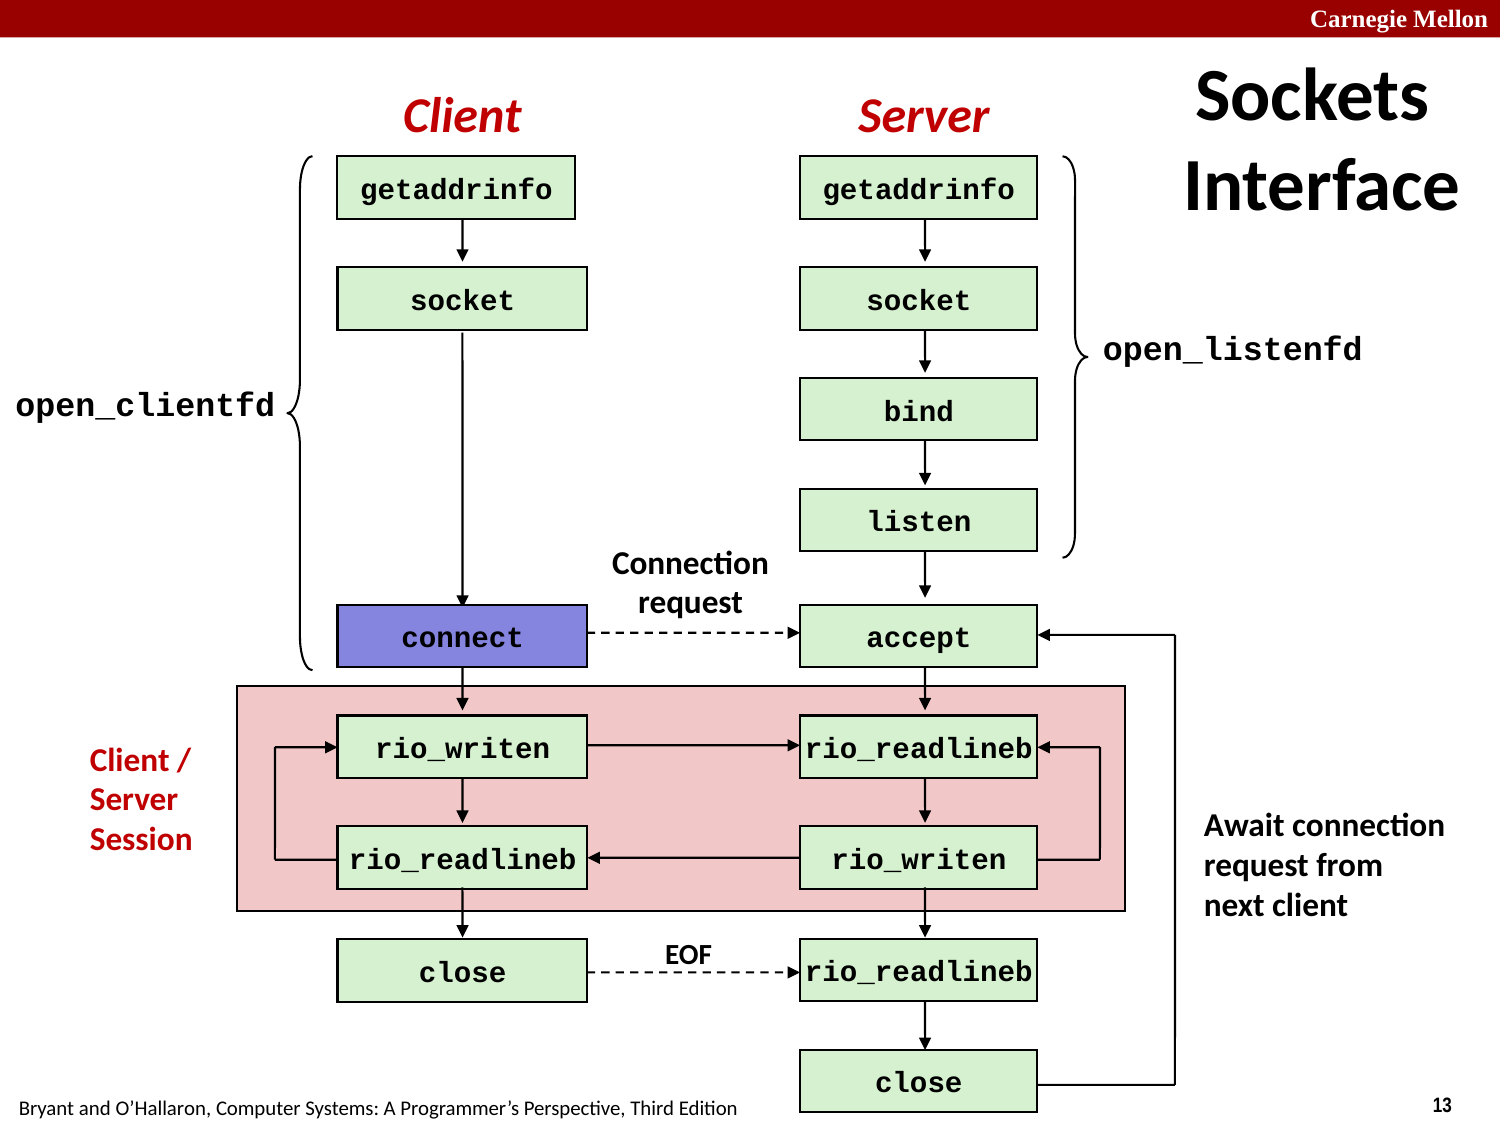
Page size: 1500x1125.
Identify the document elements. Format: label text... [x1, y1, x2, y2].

text_box listen [799, 488, 1038, 552]
text_box Server [843, 74, 1005, 150]
text_box accept [799, 604, 1038, 633]
text_box [291, 156, 313, 671]
text_box Client [388, 74, 537, 150]
text_box [787, 626, 799, 633]
text_box [1062, 156, 1088, 558]
text_box open_listenfd [1088, 320, 1378, 375]
text_box [918, 219, 932, 262]
text_box getaddrinfo [799, 156, 1038, 219]
text_box [918, 330, 932, 373]
title Sockets Interface [1137, 37, 1488, 234]
text_box getaddrinfo [337, 156, 575, 219]
text_box open_clientfd [0, 375, 291, 430]
text_box [918, 552, 932, 598]
text_box Connection request [597, 533, 785, 628]
text_box bind [799, 378, 1038, 441]
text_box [74, 685, 332, 911]
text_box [337, 634, 1176, 1113]
text_box connect [337, 604, 588, 634]
text_box [456, 332, 469, 604]
text_box socket [799, 267, 1038, 330]
text_box [456, 219, 469, 262]
text_box [918, 441, 932, 486]
text_box socket [337, 267, 588, 330]
text_box Await connection request from next client [1189, 796, 1461, 931]
